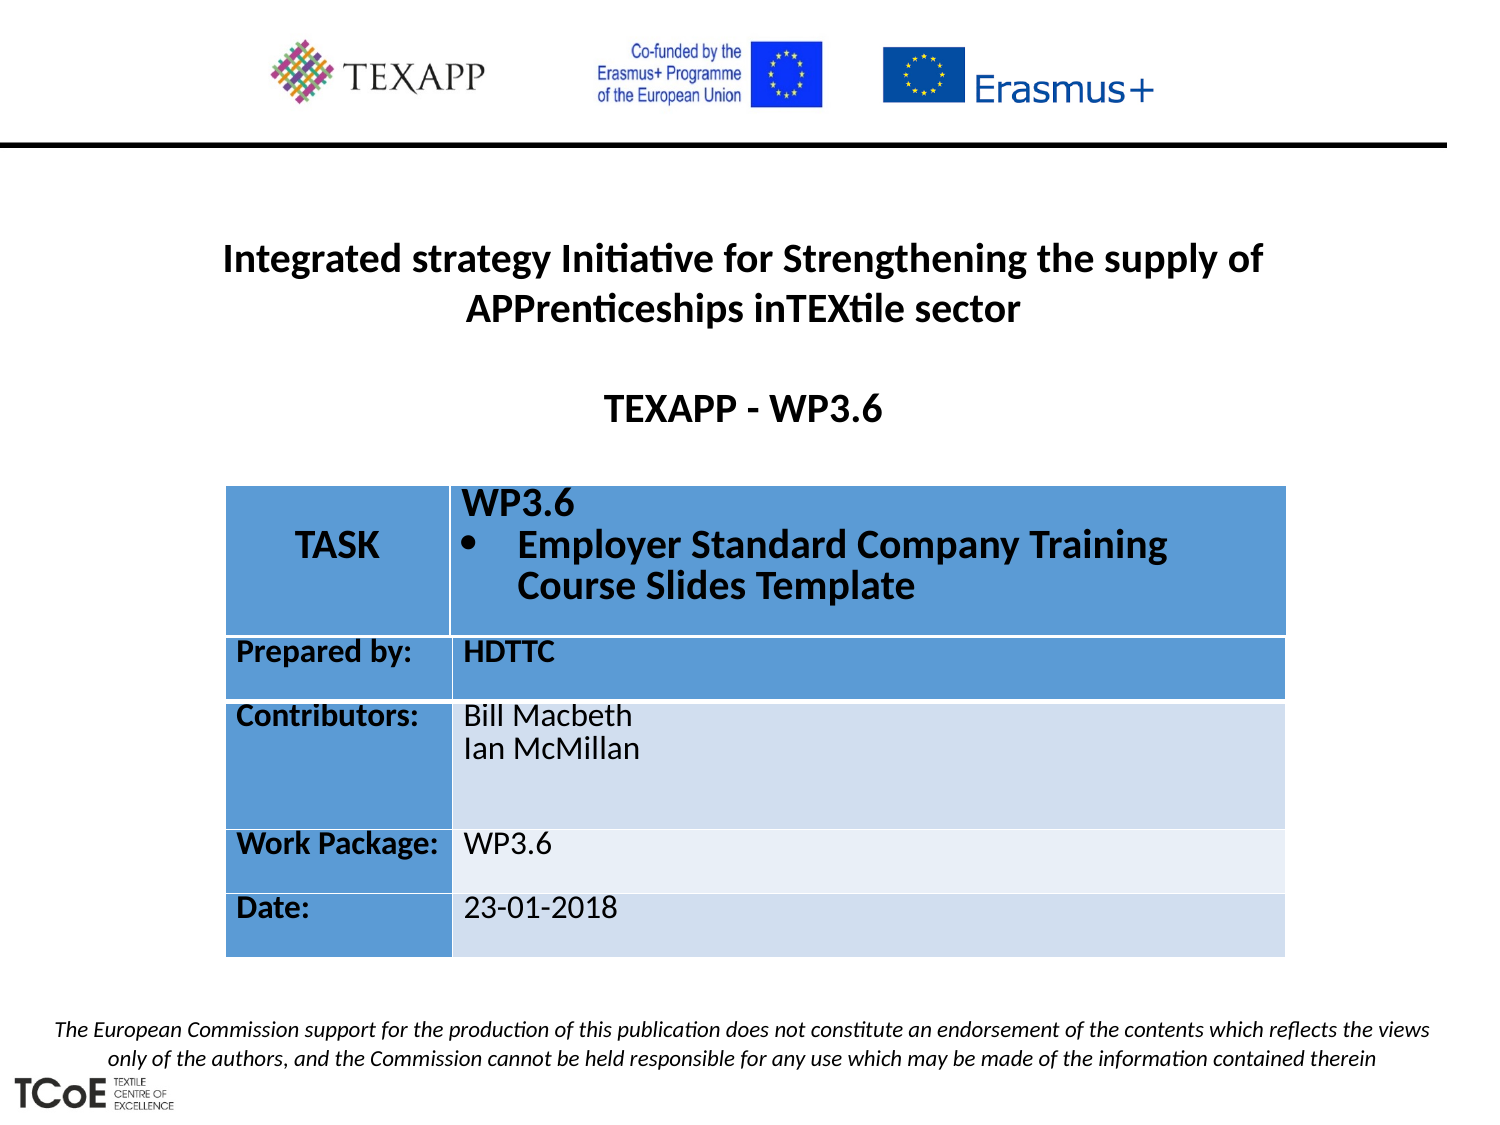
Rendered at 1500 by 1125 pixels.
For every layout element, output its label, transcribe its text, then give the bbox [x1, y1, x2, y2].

picture [246, 22, 833, 123]
table_cell Date: [226, 894, 452, 957]
table_cell Bill Macbeth Ian McMillan [453, 704, 1285, 829]
table_header Prepared by: [226, 638, 452, 699]
table_cell Contributors: [226, 704, 452, 829]
table_cell Work Package: [226, 830, 452, 893]
table_header TASK [226, 486, 449, 635]
picture [867, 31, 1169, 118]
table_cell WP3.6 [453, 830, 1285, 893]
table_header HDTTC [453, 638, 1285, 699]
picture [12, 1064, 191, 1115]
table_cell 23-01-2018 [453, 894, 1285, 957]
table_header WP3.6 Employer Standard Company Training Course Slides Template [451, 486, 1286, 635]
picture [1429, 139, 1448, 152]
text_box The European Commission support for the production of this publication does not constitute an endorsement of the contents which reflects the views only of the authors, and the Commission cannot be held responsible for any use which may be made of the information contained therein [27, 1005, 1460, 1079]
picture [0, 139, 58, 152]
text_box Integrated strategy Initiative for Strengthening the supply of APPrenticeships inTEXtile sector TEXAPP - WP3.6 [58, 73, 1429, 484]
